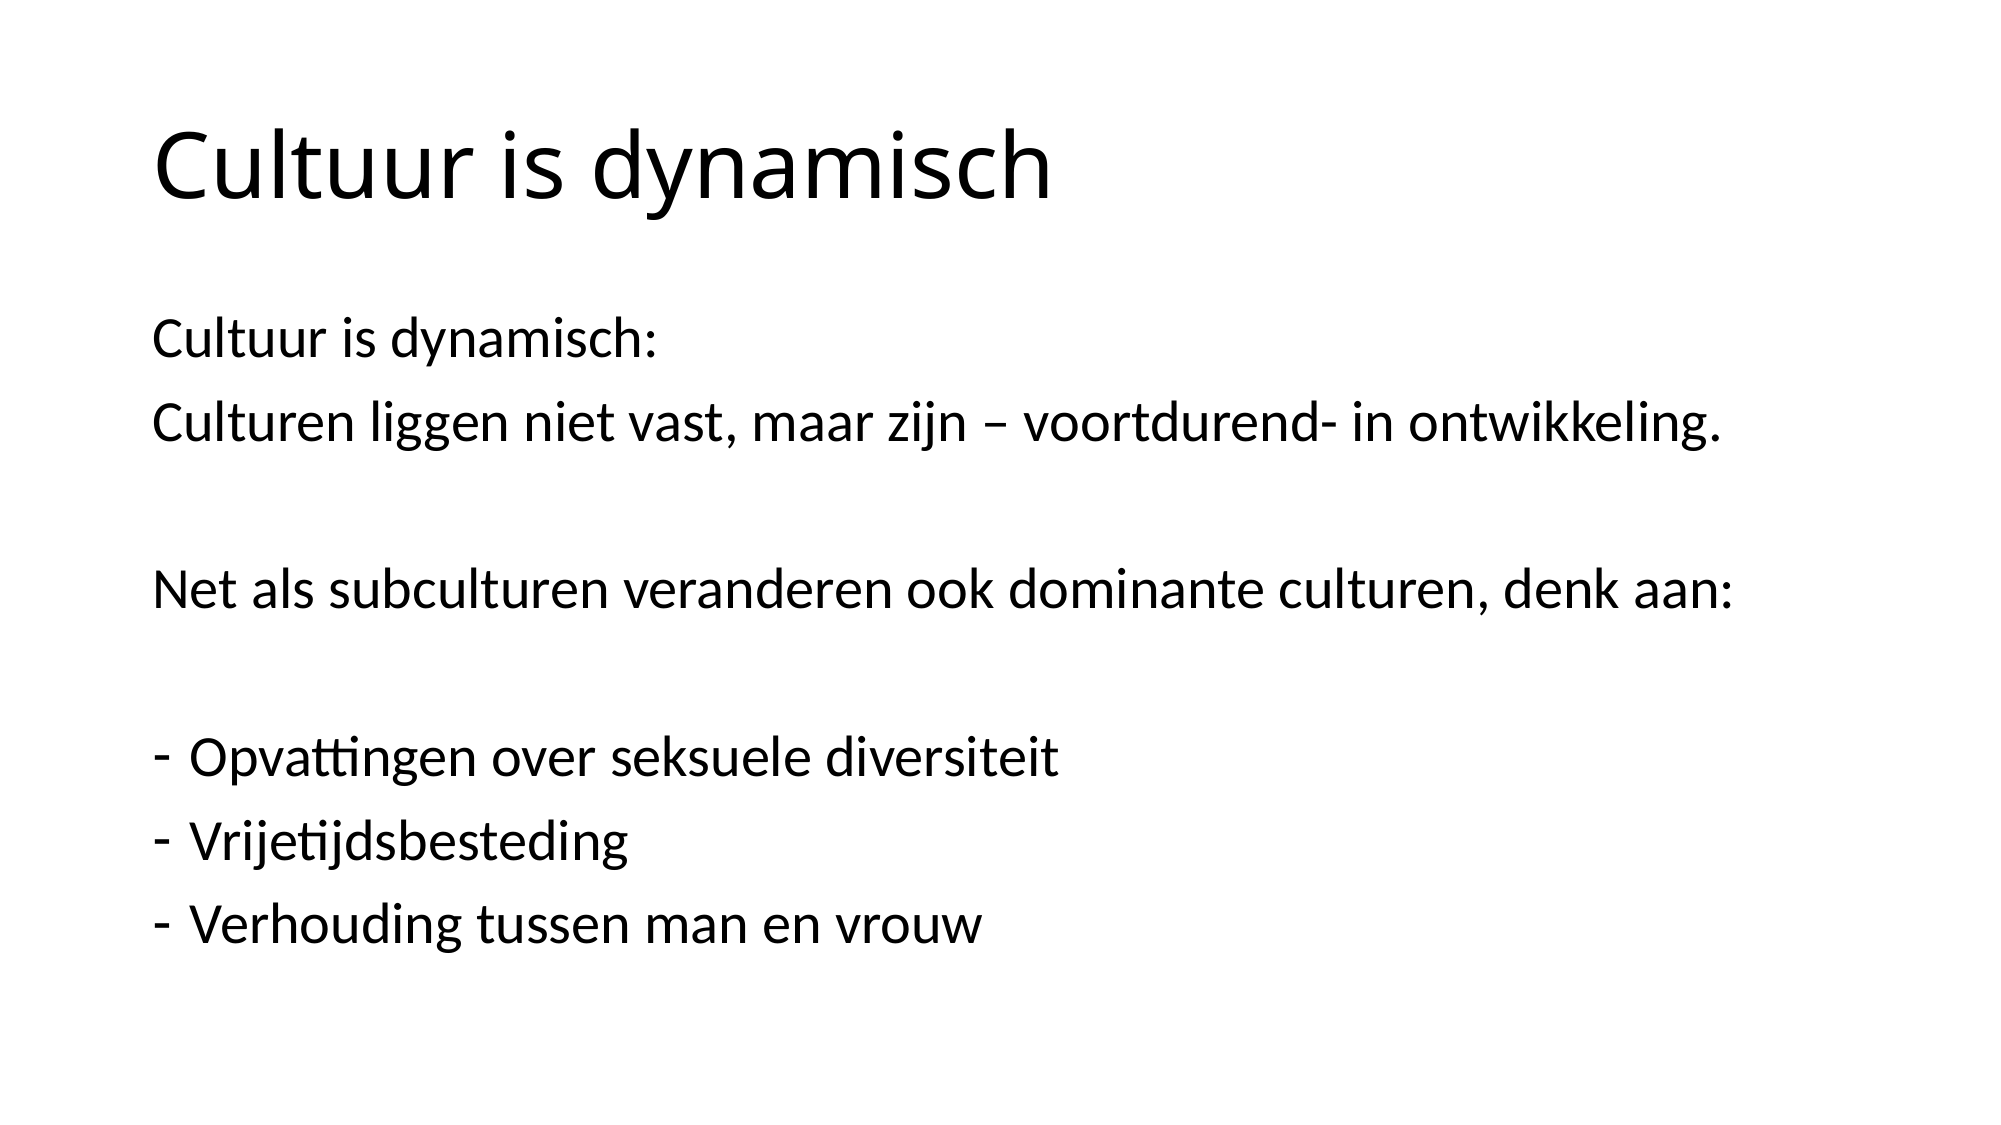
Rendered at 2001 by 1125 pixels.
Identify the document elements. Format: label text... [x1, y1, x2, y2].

list Cultuur is dynamisch: Culturen liggen niet vast, maar zijn – voortdurend- in ontwikkeling. Net als subculturen veranderen ook dominante culturen, denk aan: Opvattingen over seksuele diversiteit Vrijetijdsbesteding Verhouding tussen man en vrouw [137, 299, 1863, 1014]
title Cultuur is dynamisch [137, 59, 1863, 278]
